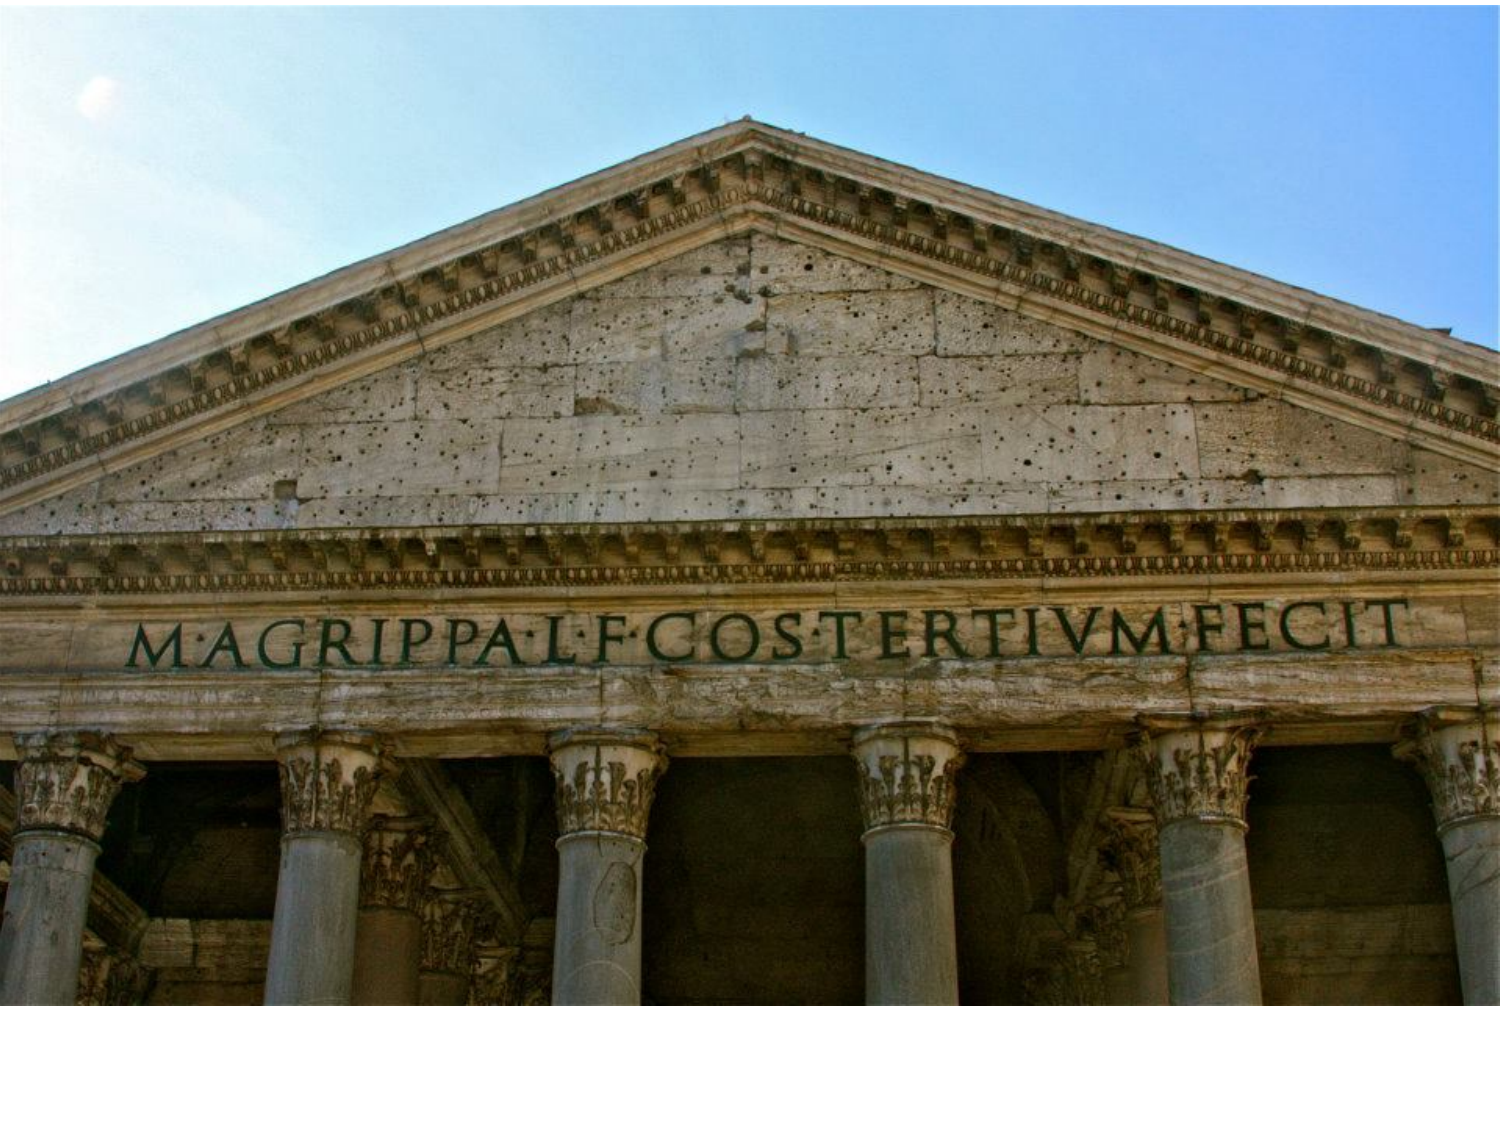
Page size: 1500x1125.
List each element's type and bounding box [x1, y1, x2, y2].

picture [0, 5, 1500, 1007]
